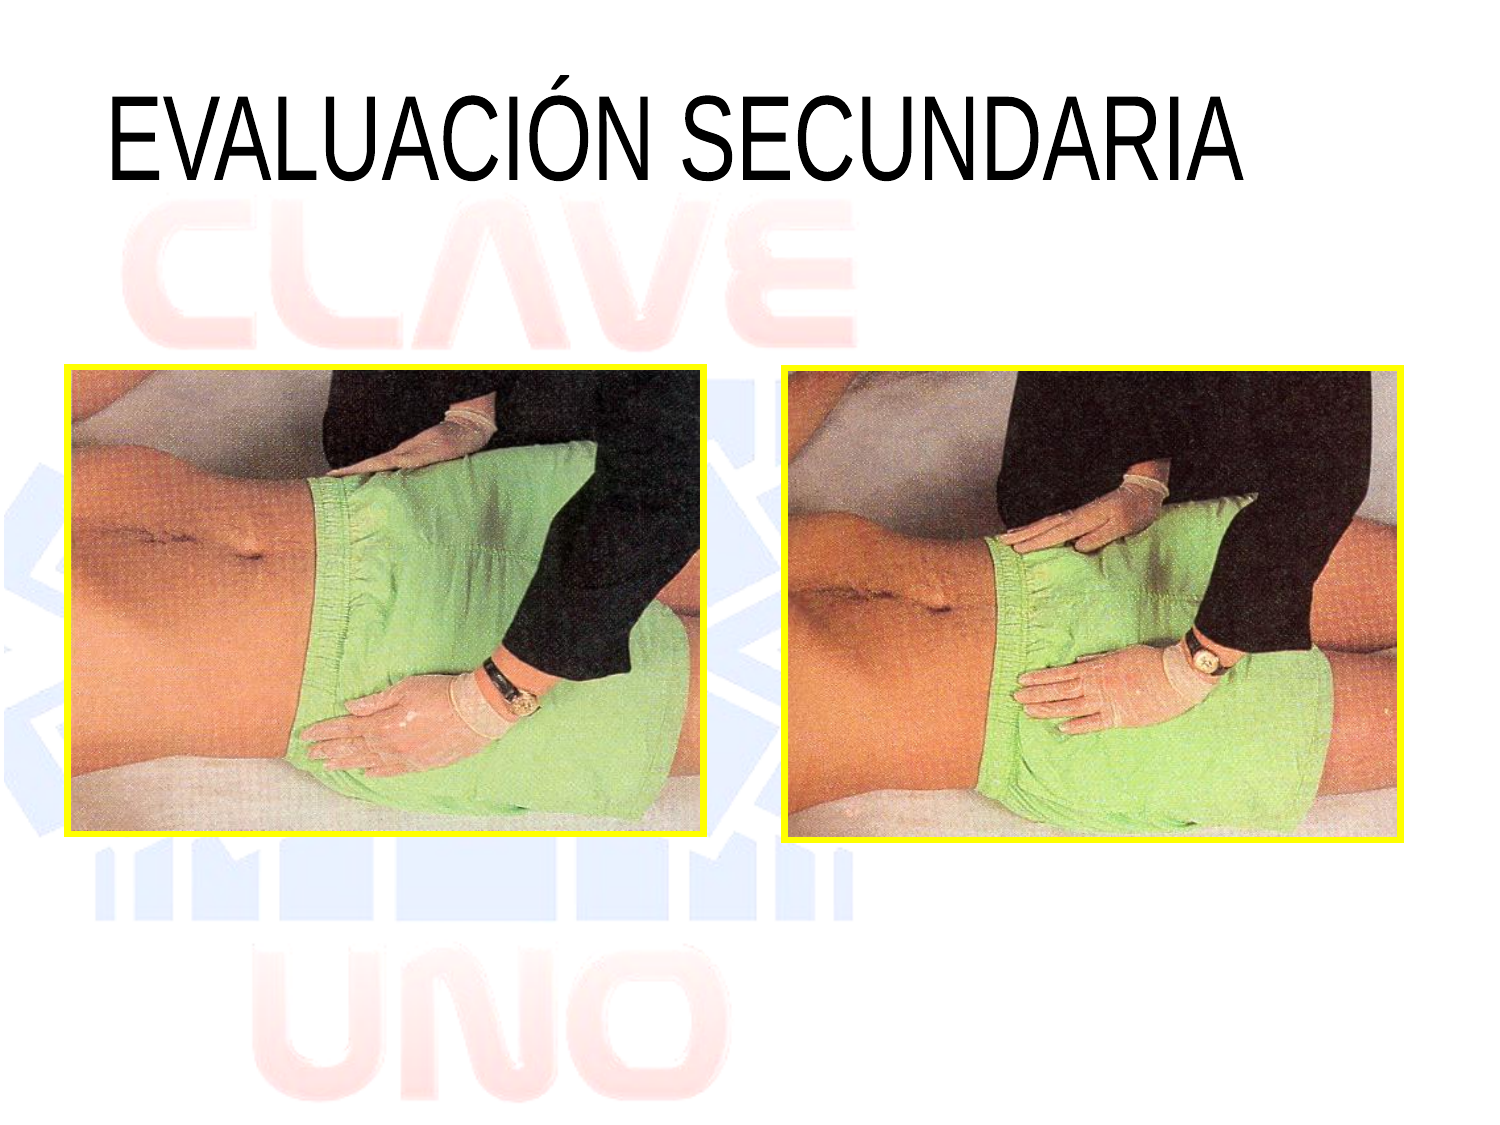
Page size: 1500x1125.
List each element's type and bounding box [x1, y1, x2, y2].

picture [3, 184, 1398, 1121]
